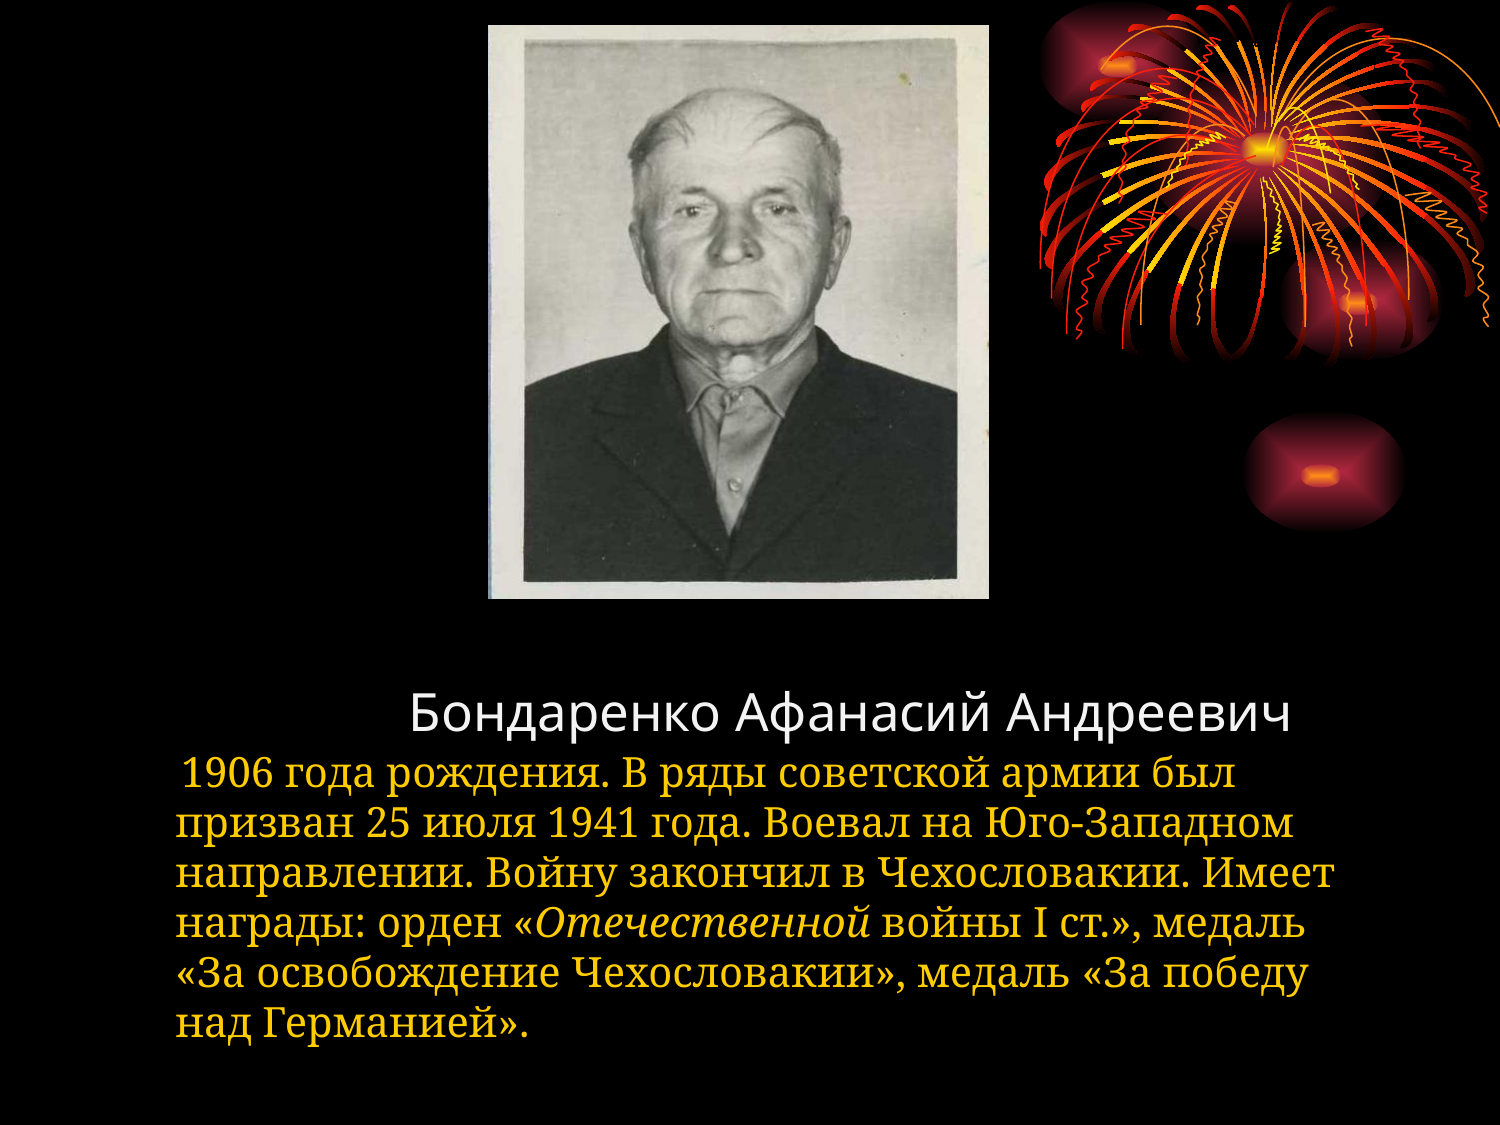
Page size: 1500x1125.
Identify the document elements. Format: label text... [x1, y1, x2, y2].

picture [487, 24, 990, 600]
title Бондаренко Афанасий Андреевич [269, 632, 1426, 751]
list 1906 года рождения. В ряды советской армии был призван 25 июля 1941 года. Воевал на Юго-Западном направлении. Войну закончил в Чехословакии. Имеет награды: орден «Отечественной войны I ст.», медаль «За освобождение Чехословакии», медаль «За победу над Германией». [112, 738, 1388, 1001]
